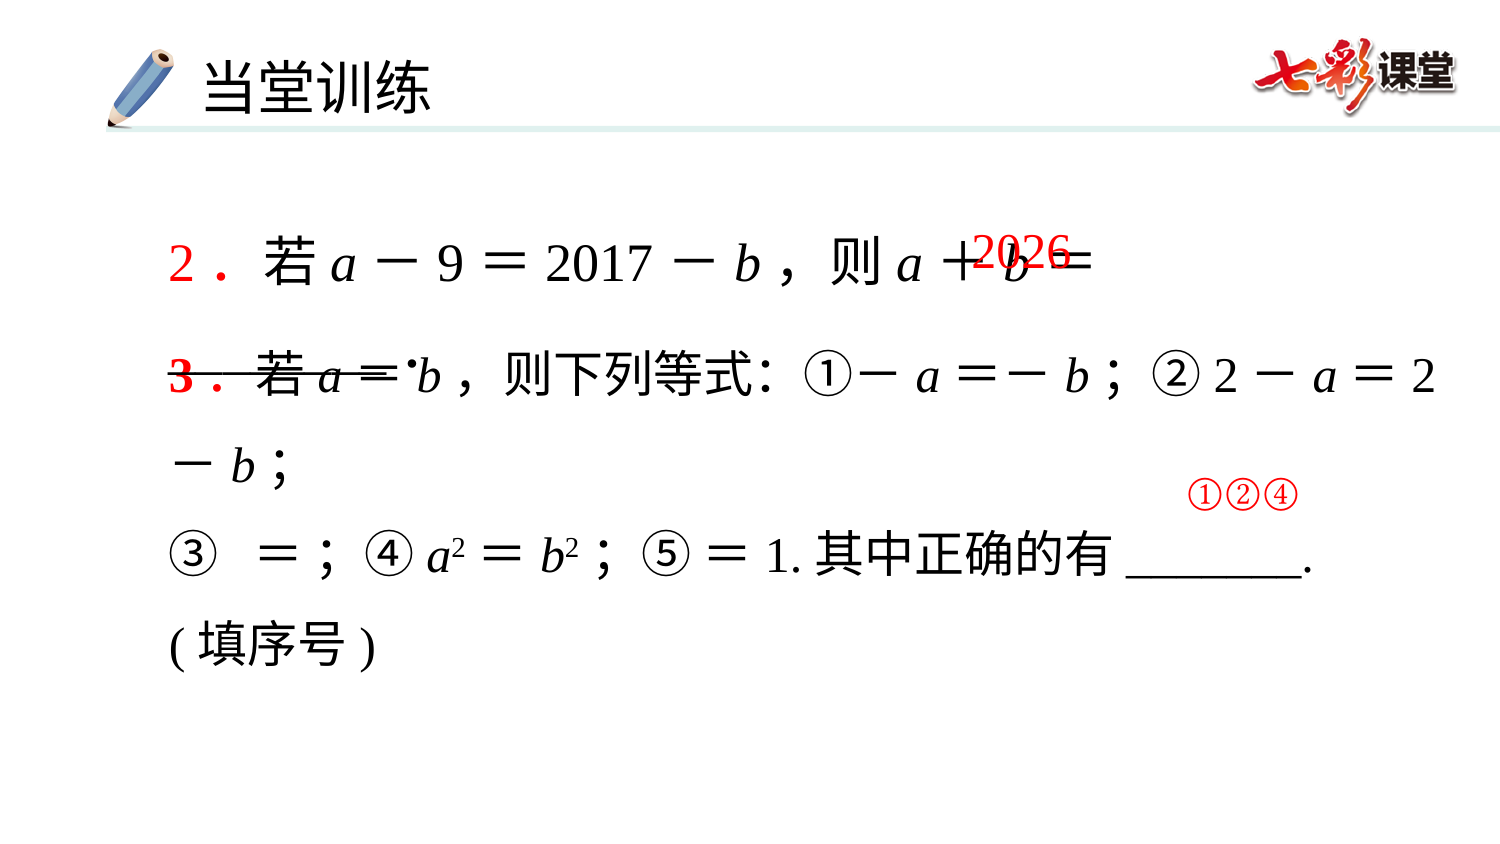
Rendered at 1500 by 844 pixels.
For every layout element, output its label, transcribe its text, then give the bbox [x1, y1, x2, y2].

text_box ①②④ [1172, 453, 1329, 528]
text_box 2026 [956, 211, 1099, 287]
text_box 2．若a－9＝2017－b，则a＋b＝________． [153, 196, 1251, 387]
picture [100, 32, 181, 146]
picture [1249, 32, 1461, 118]
